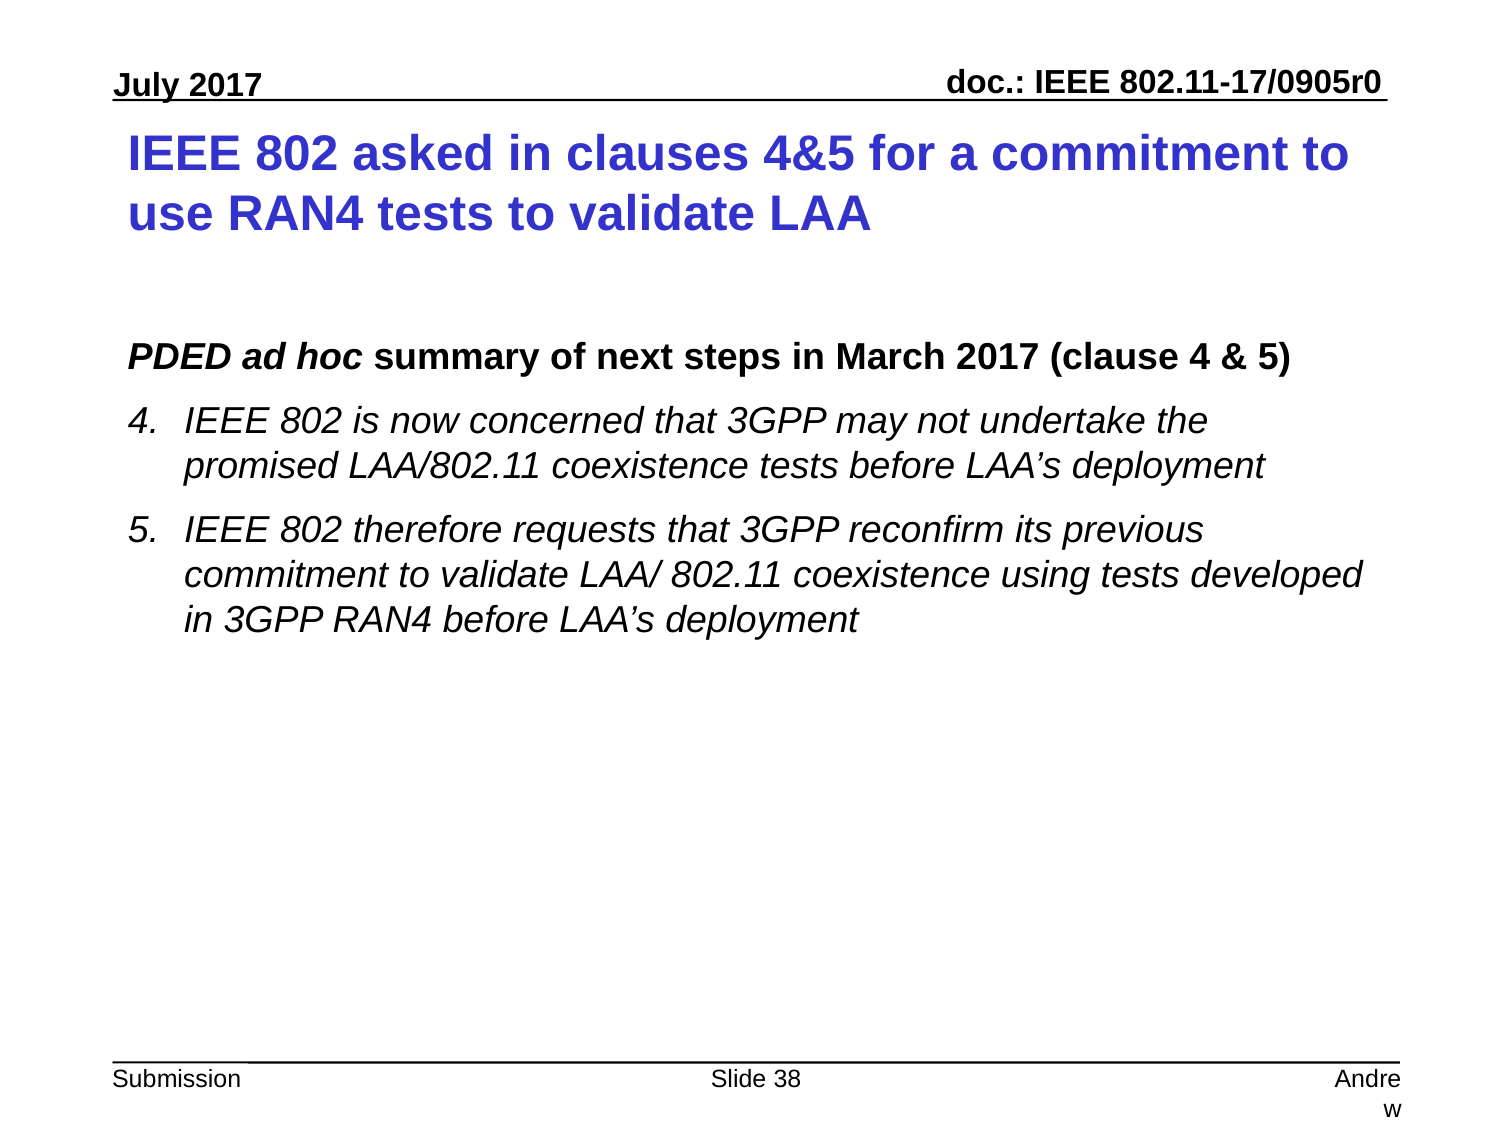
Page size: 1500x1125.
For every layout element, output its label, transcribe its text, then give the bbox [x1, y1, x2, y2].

list PDED ad hoc summary of next steps in March 2017 (clause 4 & 5) IEEE 802 is now concerned that 3GPP may not undertake the promised LAA/802.11 coexistence tests before LAA’s deployment IEEE 802 therefore requests that 3GPP reconfirm its previous commitment to validate LAA/ 802.11 coexistence using tests developed in 3GPP RAN4 before LAA’s deployment [112, 324, 1388, 1000]
footer Andrew Myles, Cisco [1320, 1061, 1402, 1093]
slide_number Slide 38 [709, 1061, 803, 1093]
title IEEE 802 asked in clauses 4&5 for a commitment to use RAN4 tests to validate LAA [112, 112, 1388, 288]
